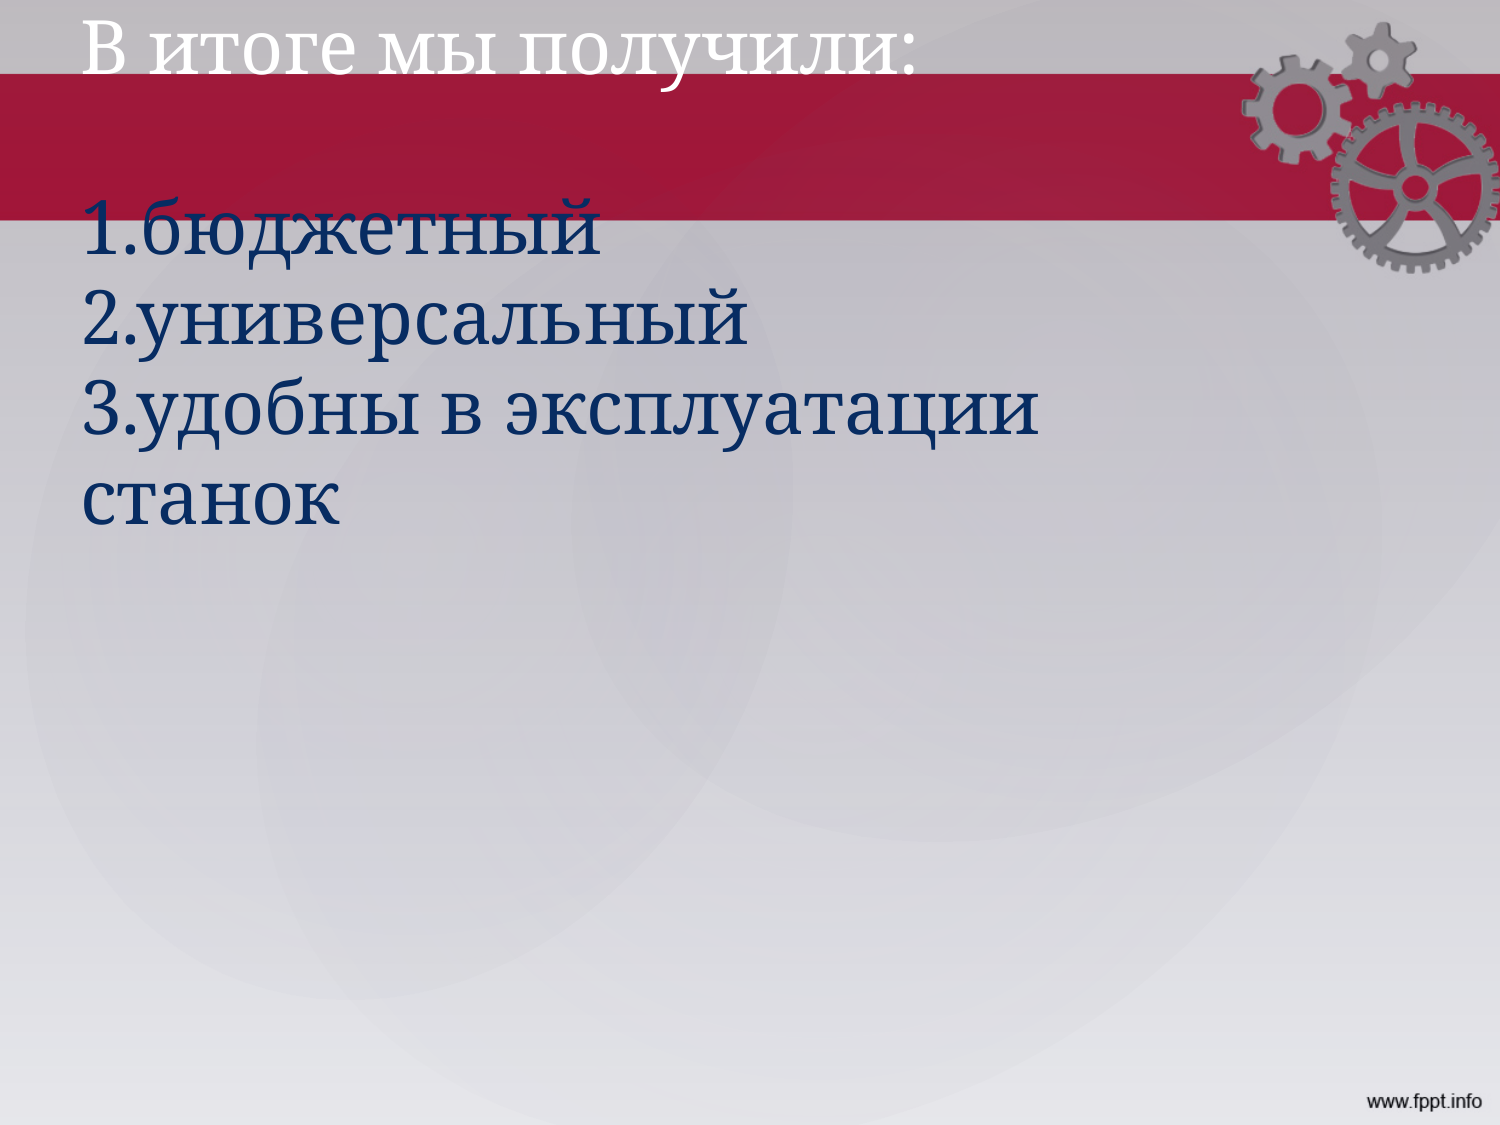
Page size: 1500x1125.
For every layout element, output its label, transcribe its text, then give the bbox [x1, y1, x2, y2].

title В итоге мы получили: 1.бюджетный 2.универсальный 3.удобны в эксплуатации станок [64, 397, 1303, 548]
picture [0, 417, 1500, 1125]
